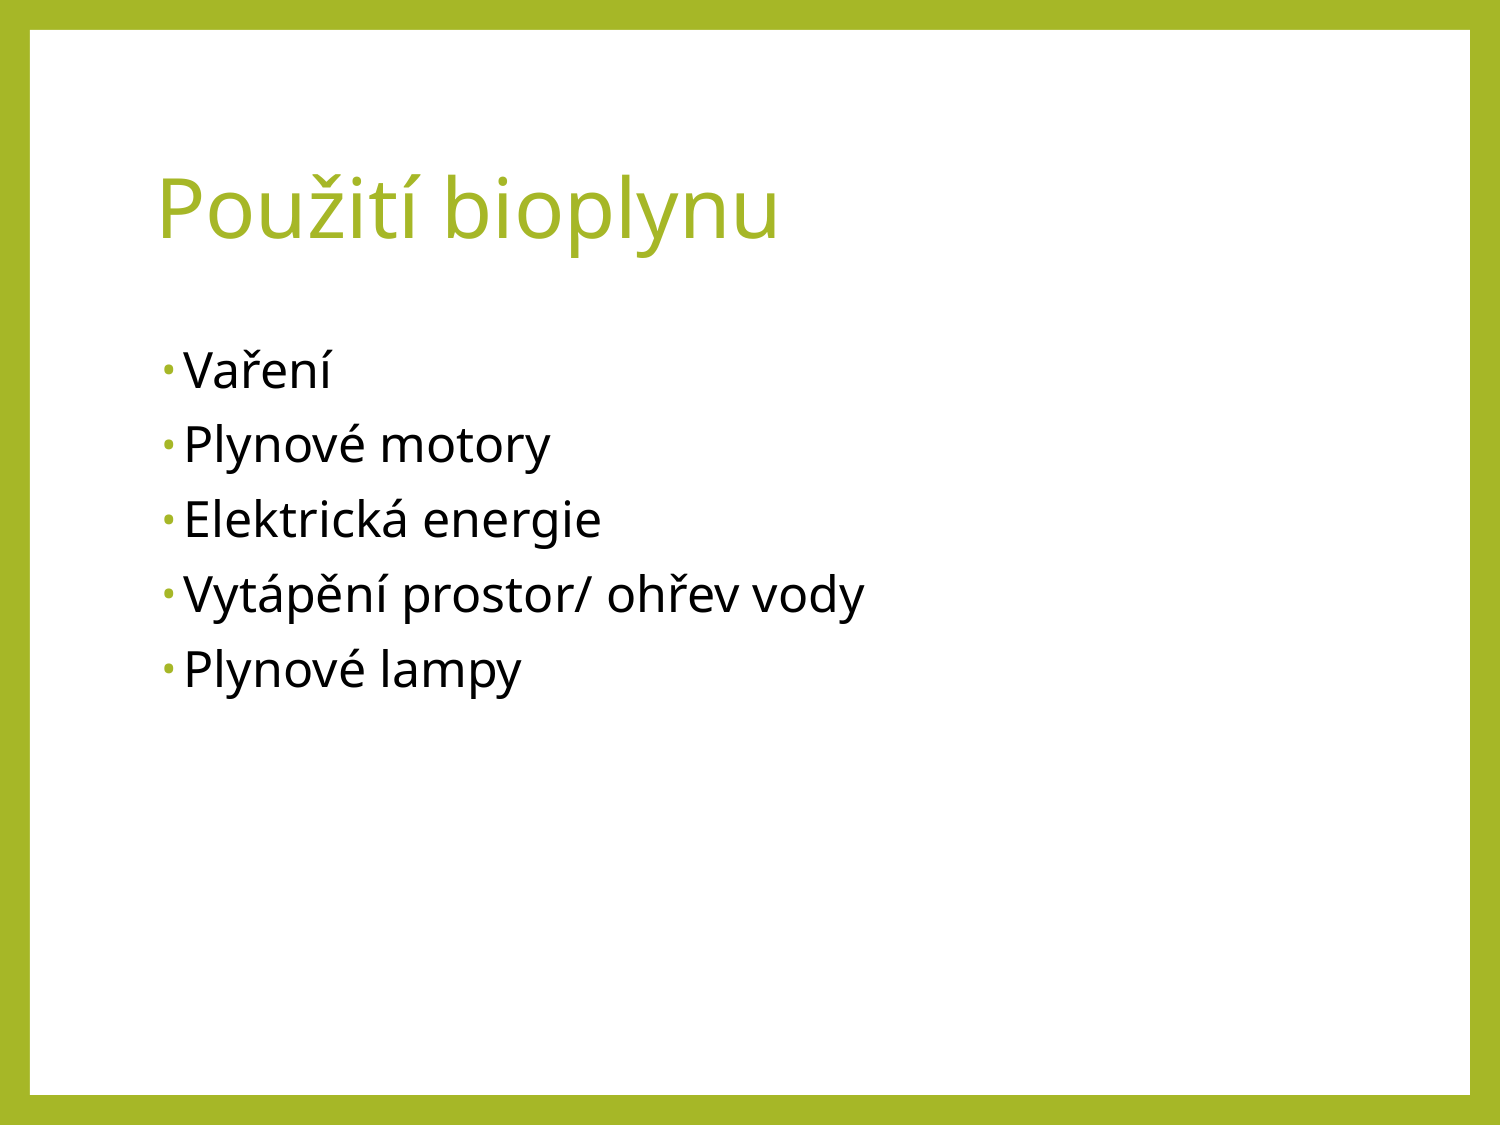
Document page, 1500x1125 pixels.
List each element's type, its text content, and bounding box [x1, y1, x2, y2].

title Použití bioplynu [140, 99, 1356, 323]
list Vaření Plynové motory Elektrická energie Vytápění prostor/ ohřev vody Plynové lampy [140, 337, 1356, 1000]
